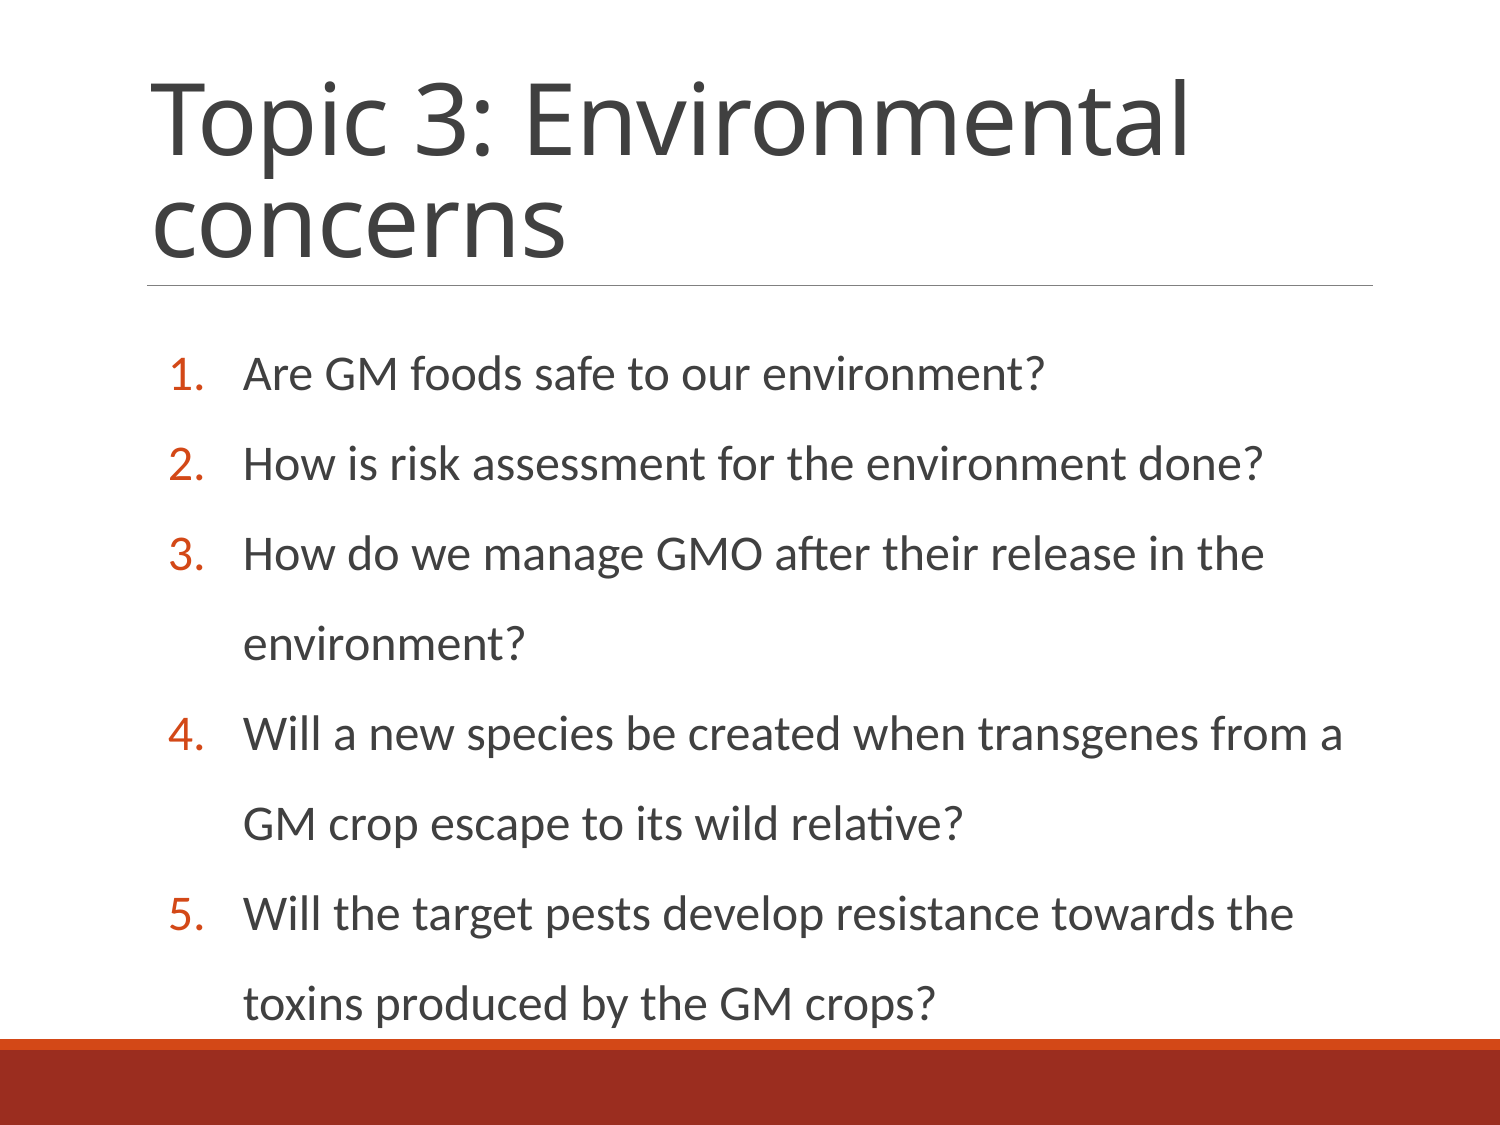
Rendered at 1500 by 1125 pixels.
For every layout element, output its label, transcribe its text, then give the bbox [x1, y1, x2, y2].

list Are GM foods safe to our environment? How is risk assessment for the environment done? How do we manage GMO after their release in the environment? Will a new species be created when transgenes from a GM crop escape to its wild relative? Will the target pests develop resistance towards the toxins produced by the GM crops? [135, 302, 1350, 776]
title Topic 3: Environmental concerns [135, 47, 1449, 285]
